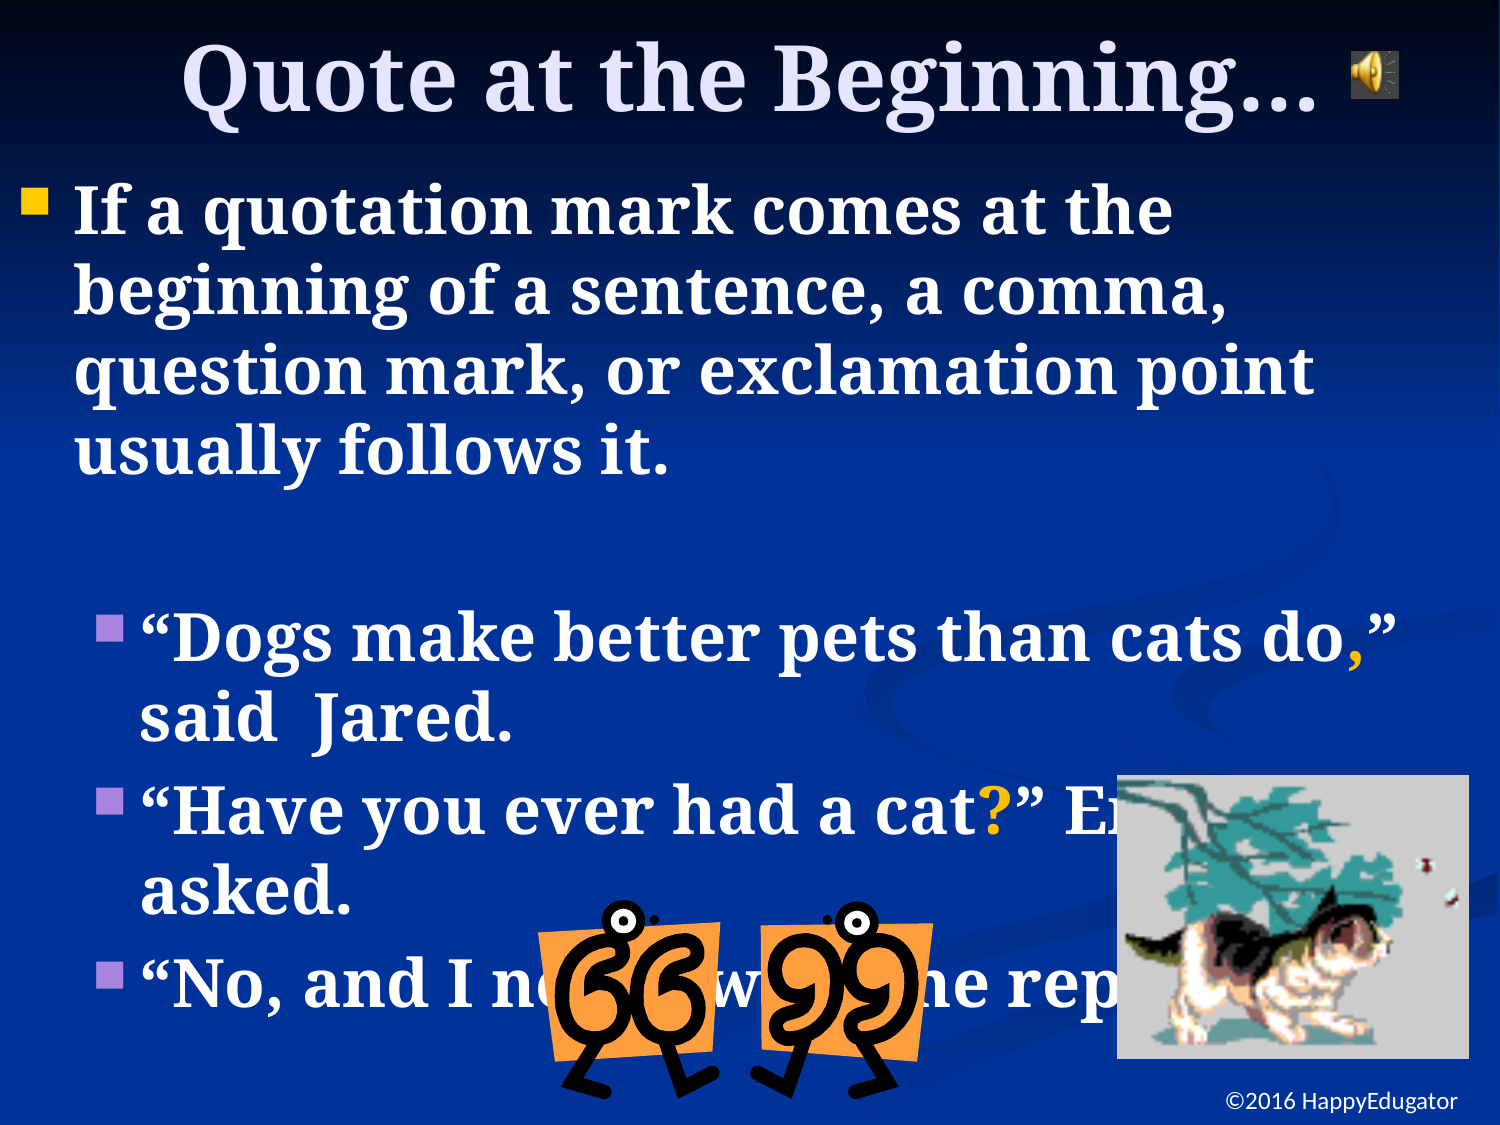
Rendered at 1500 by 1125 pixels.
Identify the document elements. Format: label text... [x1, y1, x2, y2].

picture [537, 899, 934, 1101]
picture [1349, 49, 1401, 101]
text_box ©2016 HappyEdugator [985, 1077, 1474, 1122]
title Quote at the Beginning… [76, 0, 1427, 160]
picture [1116, 775, 1469, 1060]
list If a quotation mark comes at the beginning of a sentence, a comma, question mark, or exclamation point usually follows it. “Dogs make better pets than cats do,” said Jared. “Have you ever had a cat?” Emily asked. “No, and I never will!” he replied. [2, 160, 1500, 903]
